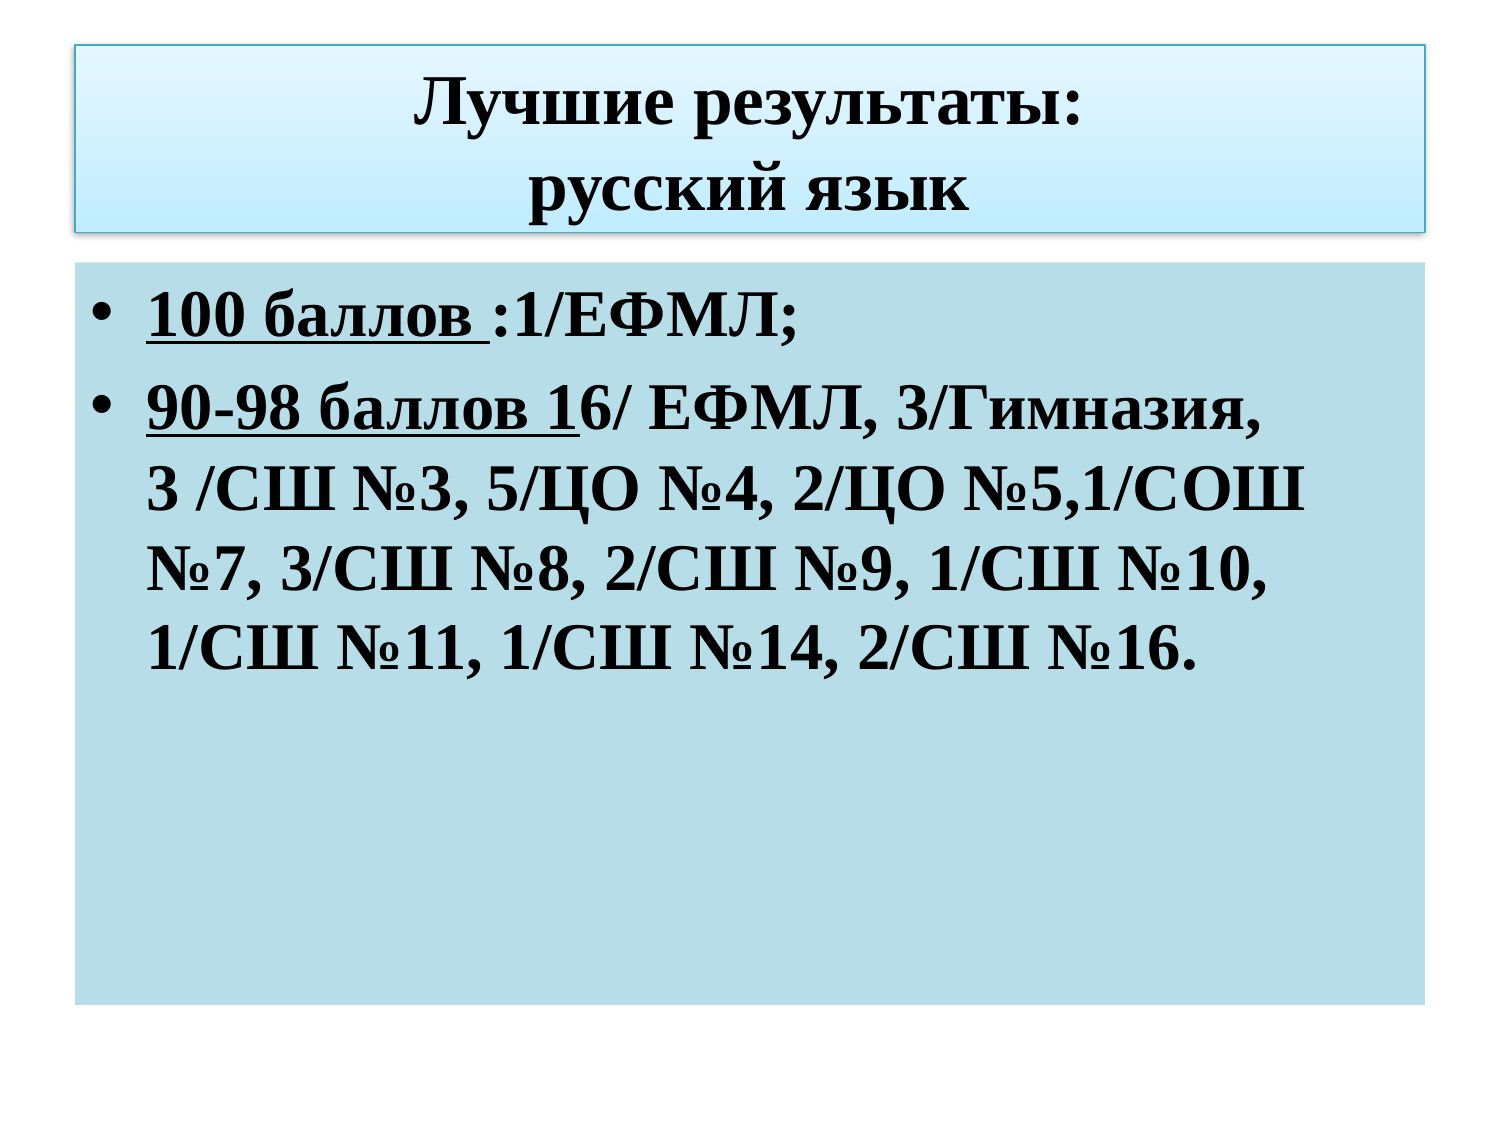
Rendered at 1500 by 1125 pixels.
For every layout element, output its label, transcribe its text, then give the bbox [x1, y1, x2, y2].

title Лучшие результаты: русский язык [74, 44, 1426, 233]
list 100 баллов :1/ЕФМЛ; 90-98 баллов 16/ ЕФМЛ, 3/Гимназия, 3 /СШ №3, 5/ЦО №4, 2/ЦО №5,1/СОШ №7, 3/СШ №8, 2/СШ №9, 1/СШ №10, 1/СШ №11, 1/СШ №14, 2/СШ №16. [75, 262, 1425, 1005]
